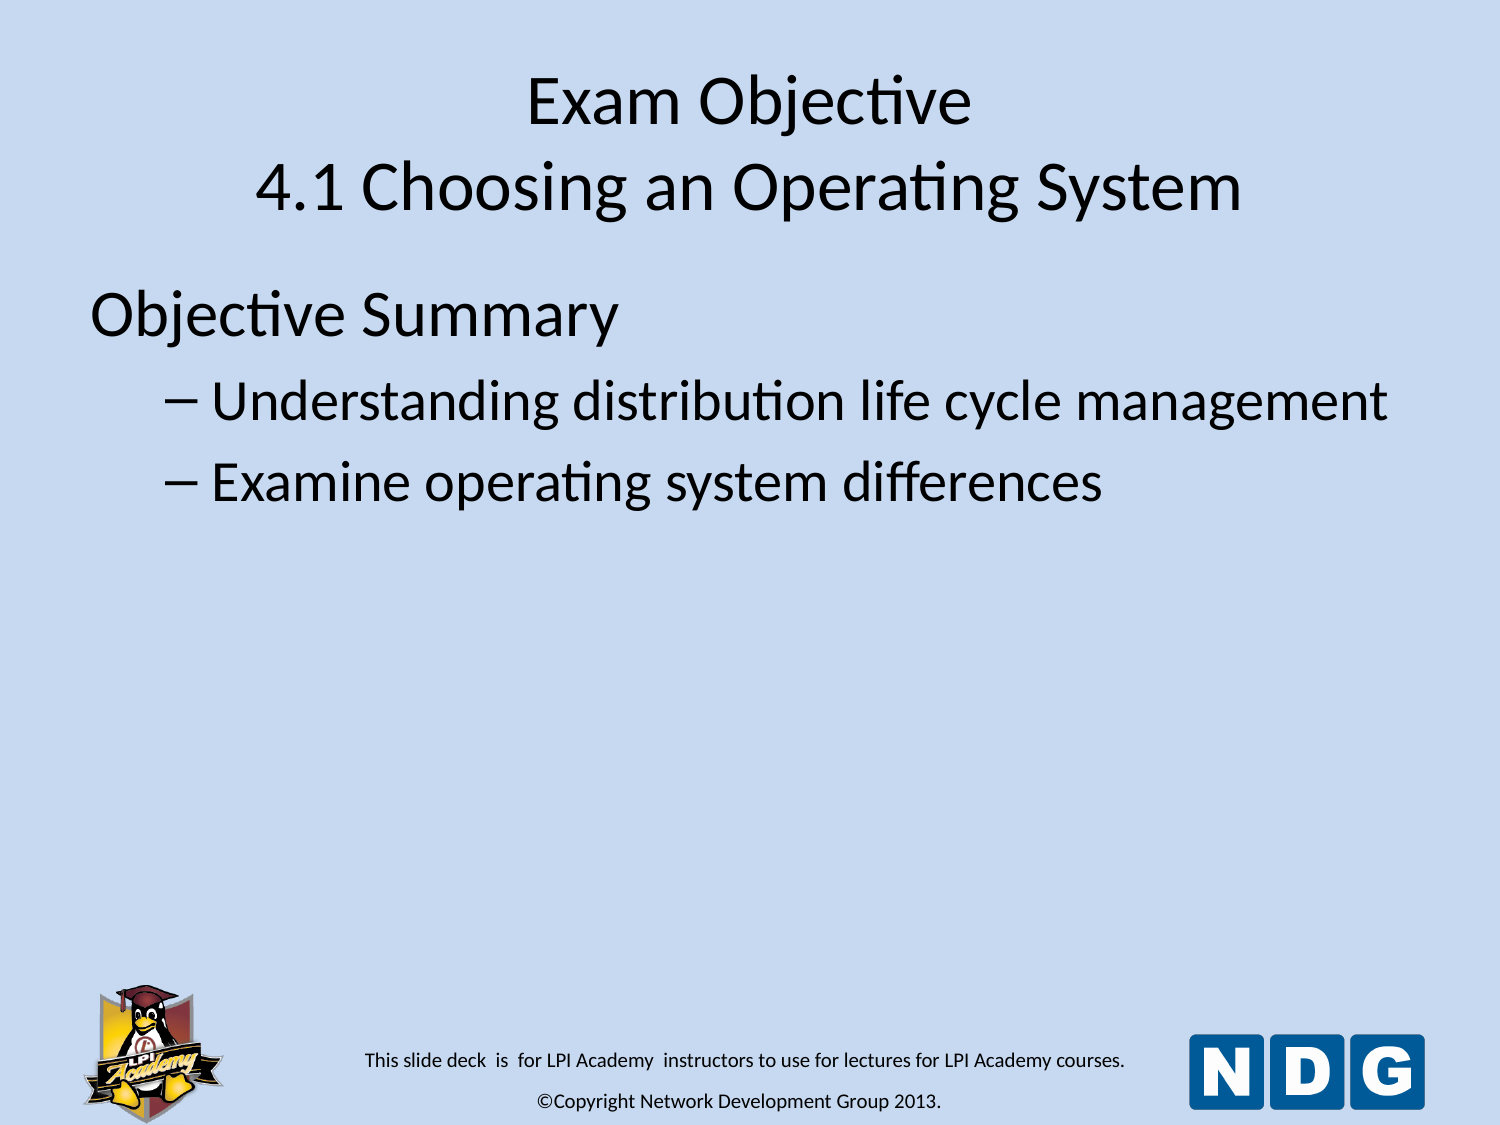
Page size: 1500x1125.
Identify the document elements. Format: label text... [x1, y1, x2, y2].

picture [75, 1005, 229, 1125]
picture [1189, 1034, 1425, 1110]
title Exam Objective 4.1 Choosing an Operating System [75, 45, 1425, 233]
list Objective Summary Understanding distribution life cycle management Examine operating system differences [75, 262, 1425, 1005]
